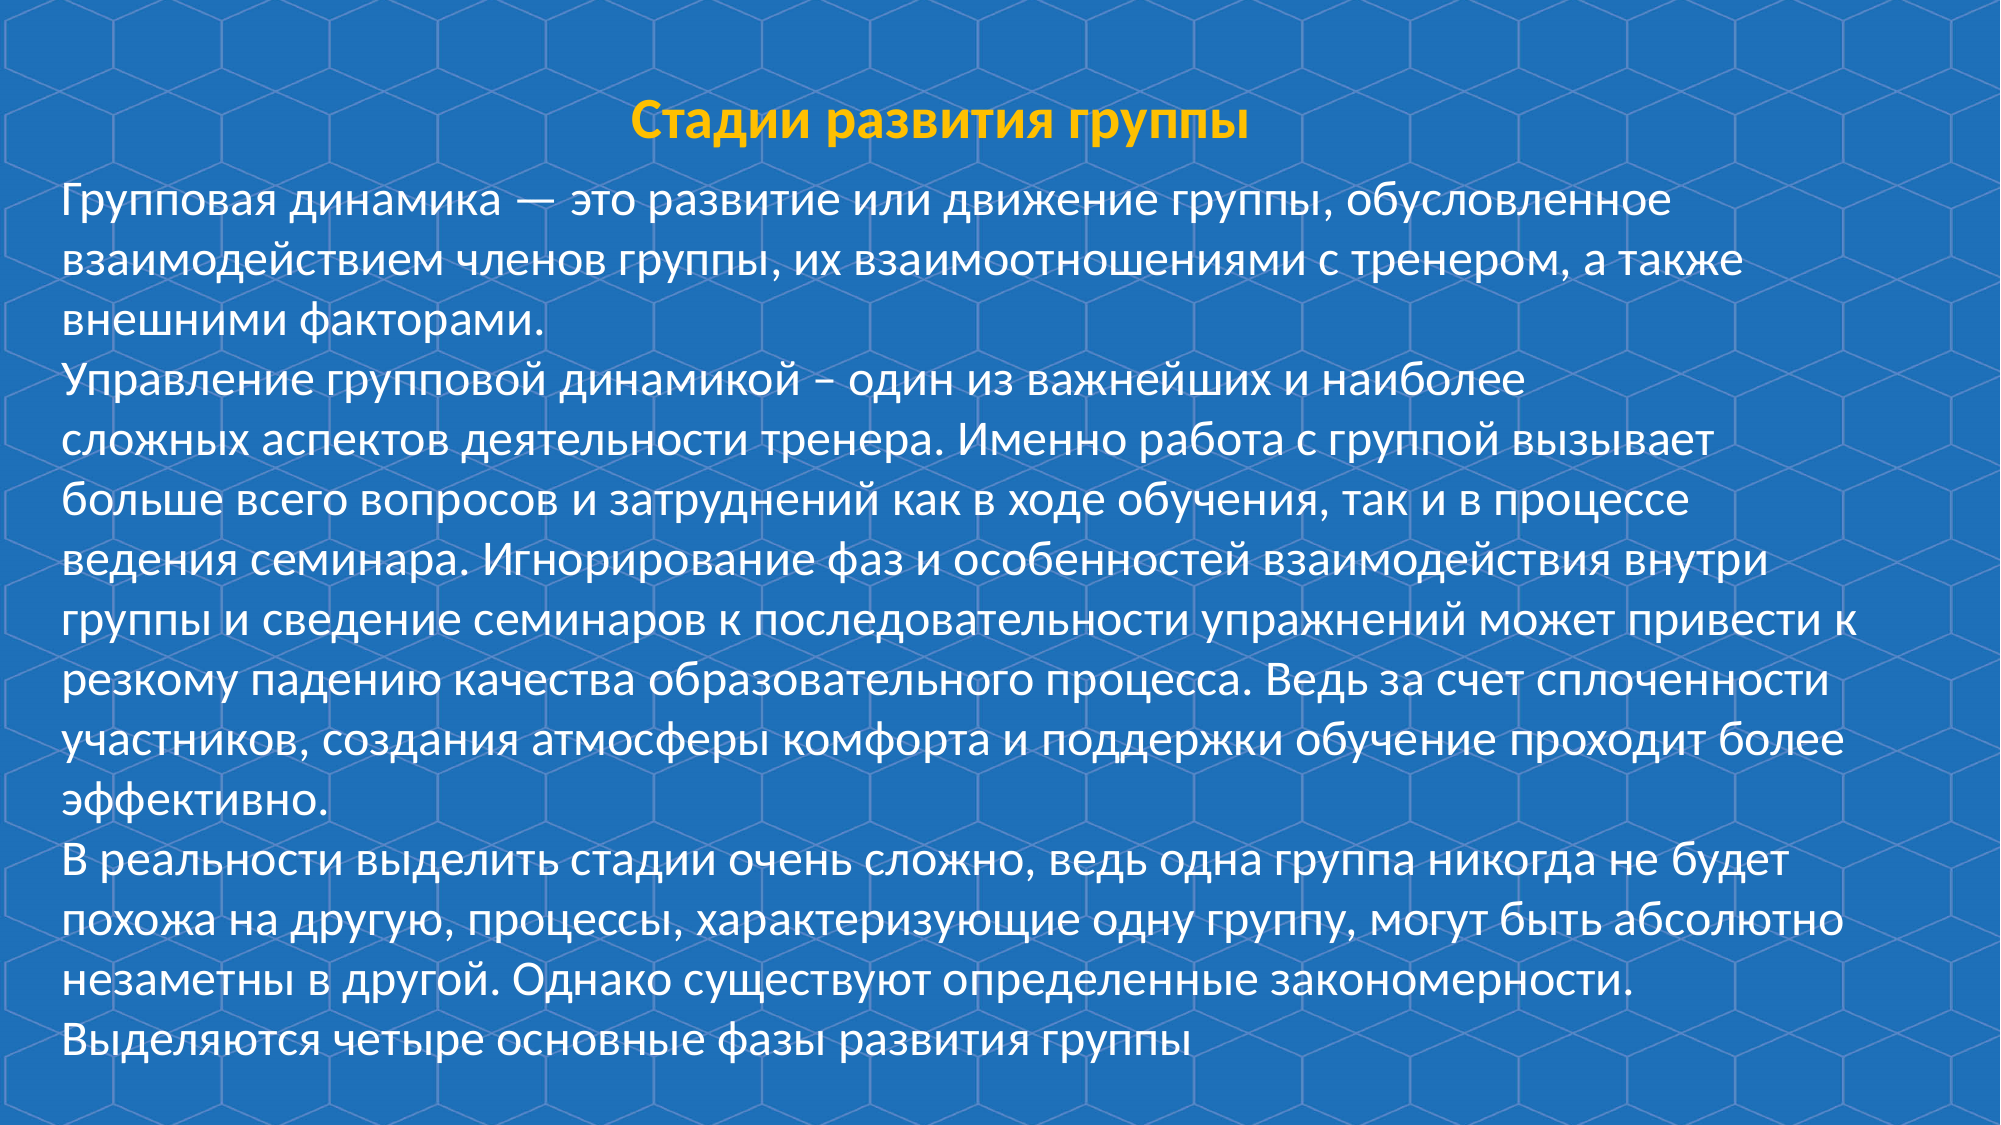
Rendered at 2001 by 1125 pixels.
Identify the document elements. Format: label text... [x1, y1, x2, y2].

text_box Стадии развития группы [616, 72, 1267, 158]
text_box Групповая динамика — это развитие или движение группы, обусловленное взаимодействием членов группы, их взаимоотношениями с тренером, а также внешними факторами. Управление групповой динамикой – один из важнейших и наиболее сложных аспектов деятельности тренера. Именно работа с группой вызывает больше всего вопросов и затруднений как в ходе обучения, так и в процессе ведения семинара. Игнорирование фаз и особенностей взаимодействия внутри группы и сведение семинаров к последовательности упражнений может привести к резкому падению качества образовательного процесса. Ведь за счет сплоченности участников, создания атмосферы комфорта и поддержки обучение проходит более эффективно. В реальности выделить стадии очень сложно, ведь одна группа никогда не будет похожа на другую, процессы, характеризующие одну группу, могут быть абсолютно незаметны в другой. Однако существуют определенные закономерности. Выделяются четыре основные фазы развития группы [46, 158, 1884, 1074]
picture [0, 0, 2000, 1125]
